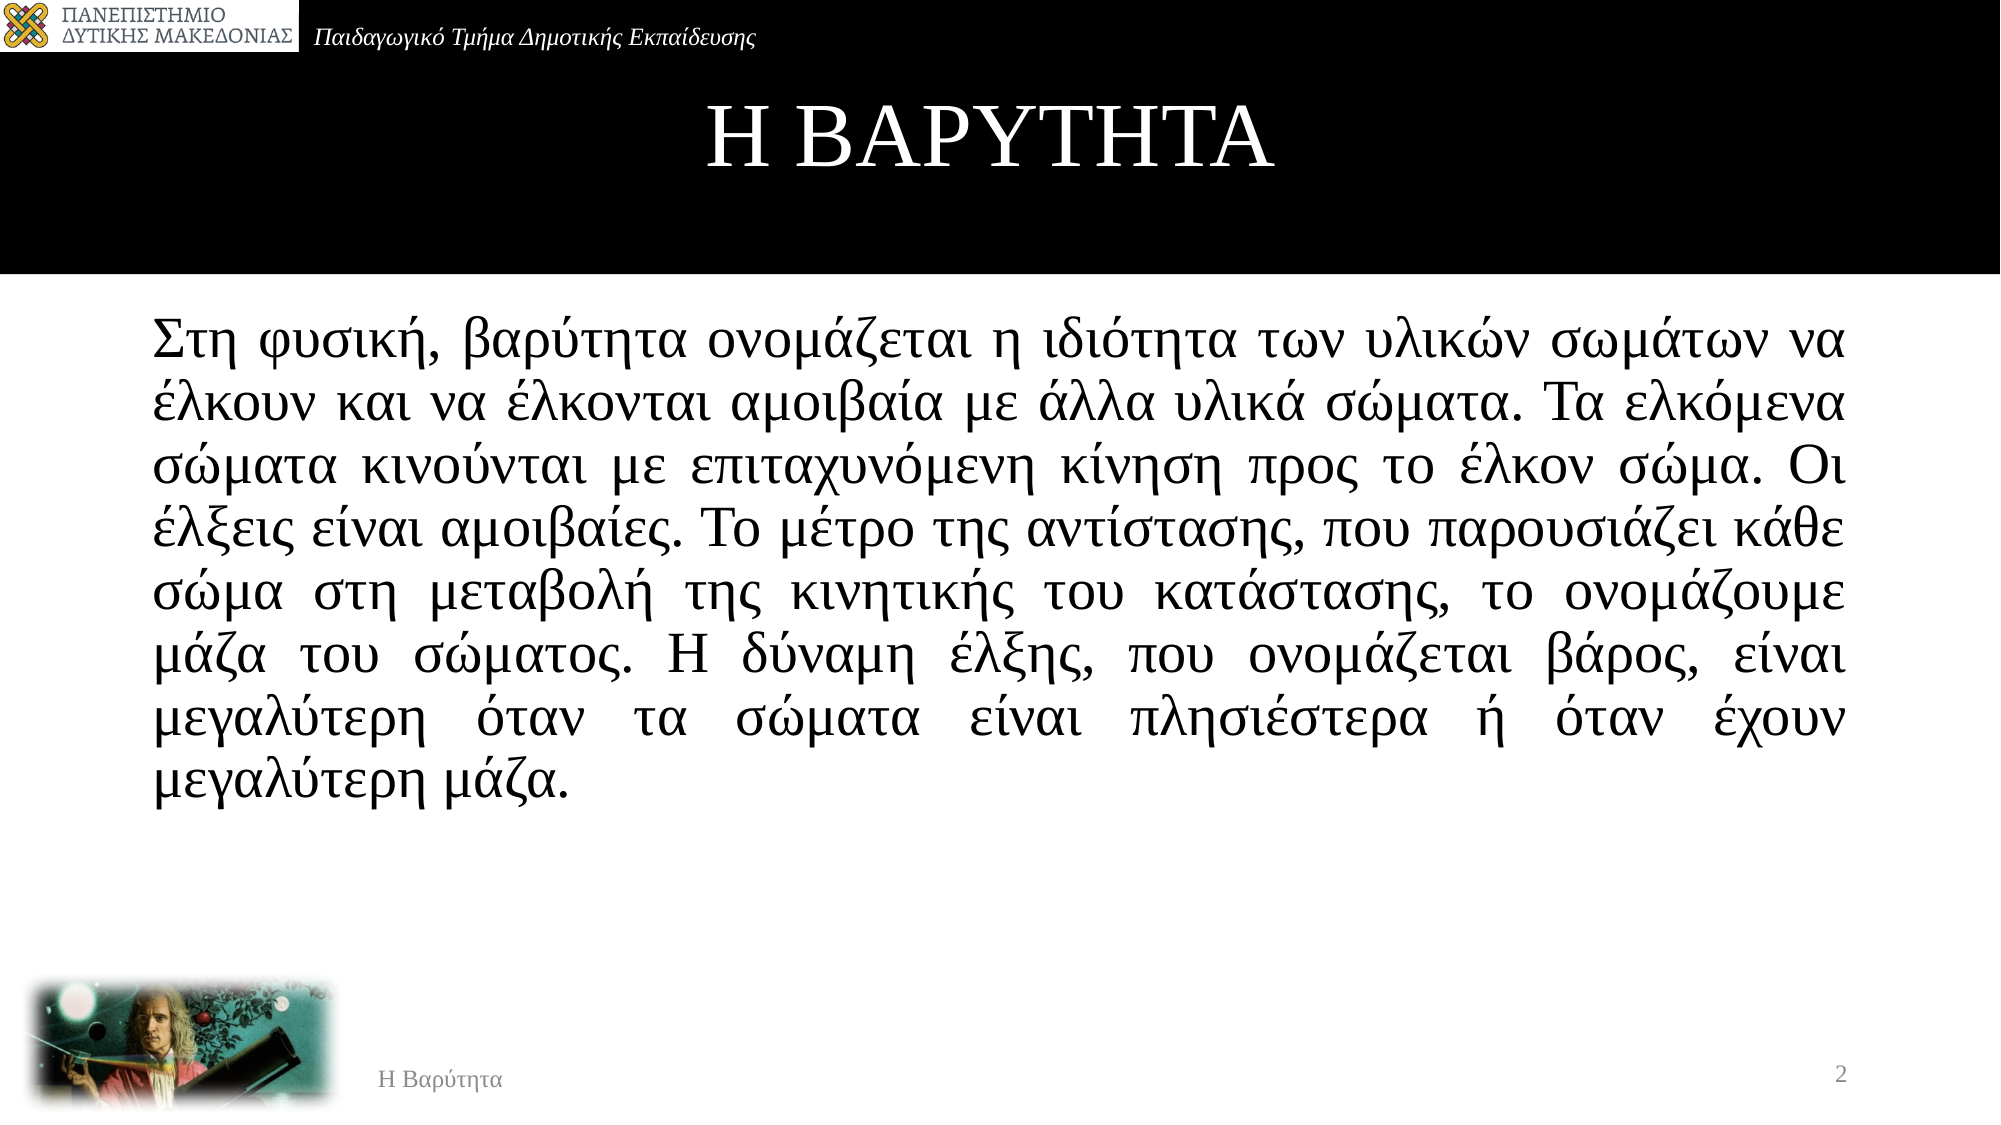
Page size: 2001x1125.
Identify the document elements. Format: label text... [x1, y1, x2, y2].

text_box Παιδαγωγικό Τμήμα Δημοτικής Εκπαίδευσης [298, 13, 782, 58]
slide_number 2 [1412, 1042, 1863, 1103]
picture [0, 0, 299, 52]
footer Η Βαρύτητα [106, 1048, 782, 1108]
list Στη φυσική, βαρύτητα ονομάζεται η ιδιότητα των υλικών σωμάτων να έλκουν και να έλκονται αμοιβαία με άλλα υλικά σώματα. Τα ελκόμενα σώματα κινούνται με επιταχυνόμενη κίνηση προς το έλκον σώμα. Οι έλξεις είναι αμοιβαίες. Το μέτρο της αντίστασης, που παρουσιάζει κάθε σώμα στη μεταβολή της κινητικής του κατάστασης, το ονομάζουμε μάζα του σώματος. Η δύναμη έλξης, που ονομάζεται βάρος, είναι μεγαλύτερη όταν τα σώματα είναι πλησιέστερα ή όταν έχουν μεγαλύτερη μάζα. [137, 299, 1863, 1014]
picture [49, 1001, 314, 1085]
title Η ΒΑΡΥΤΗΤΑ [0, 0, 2000, 275]
